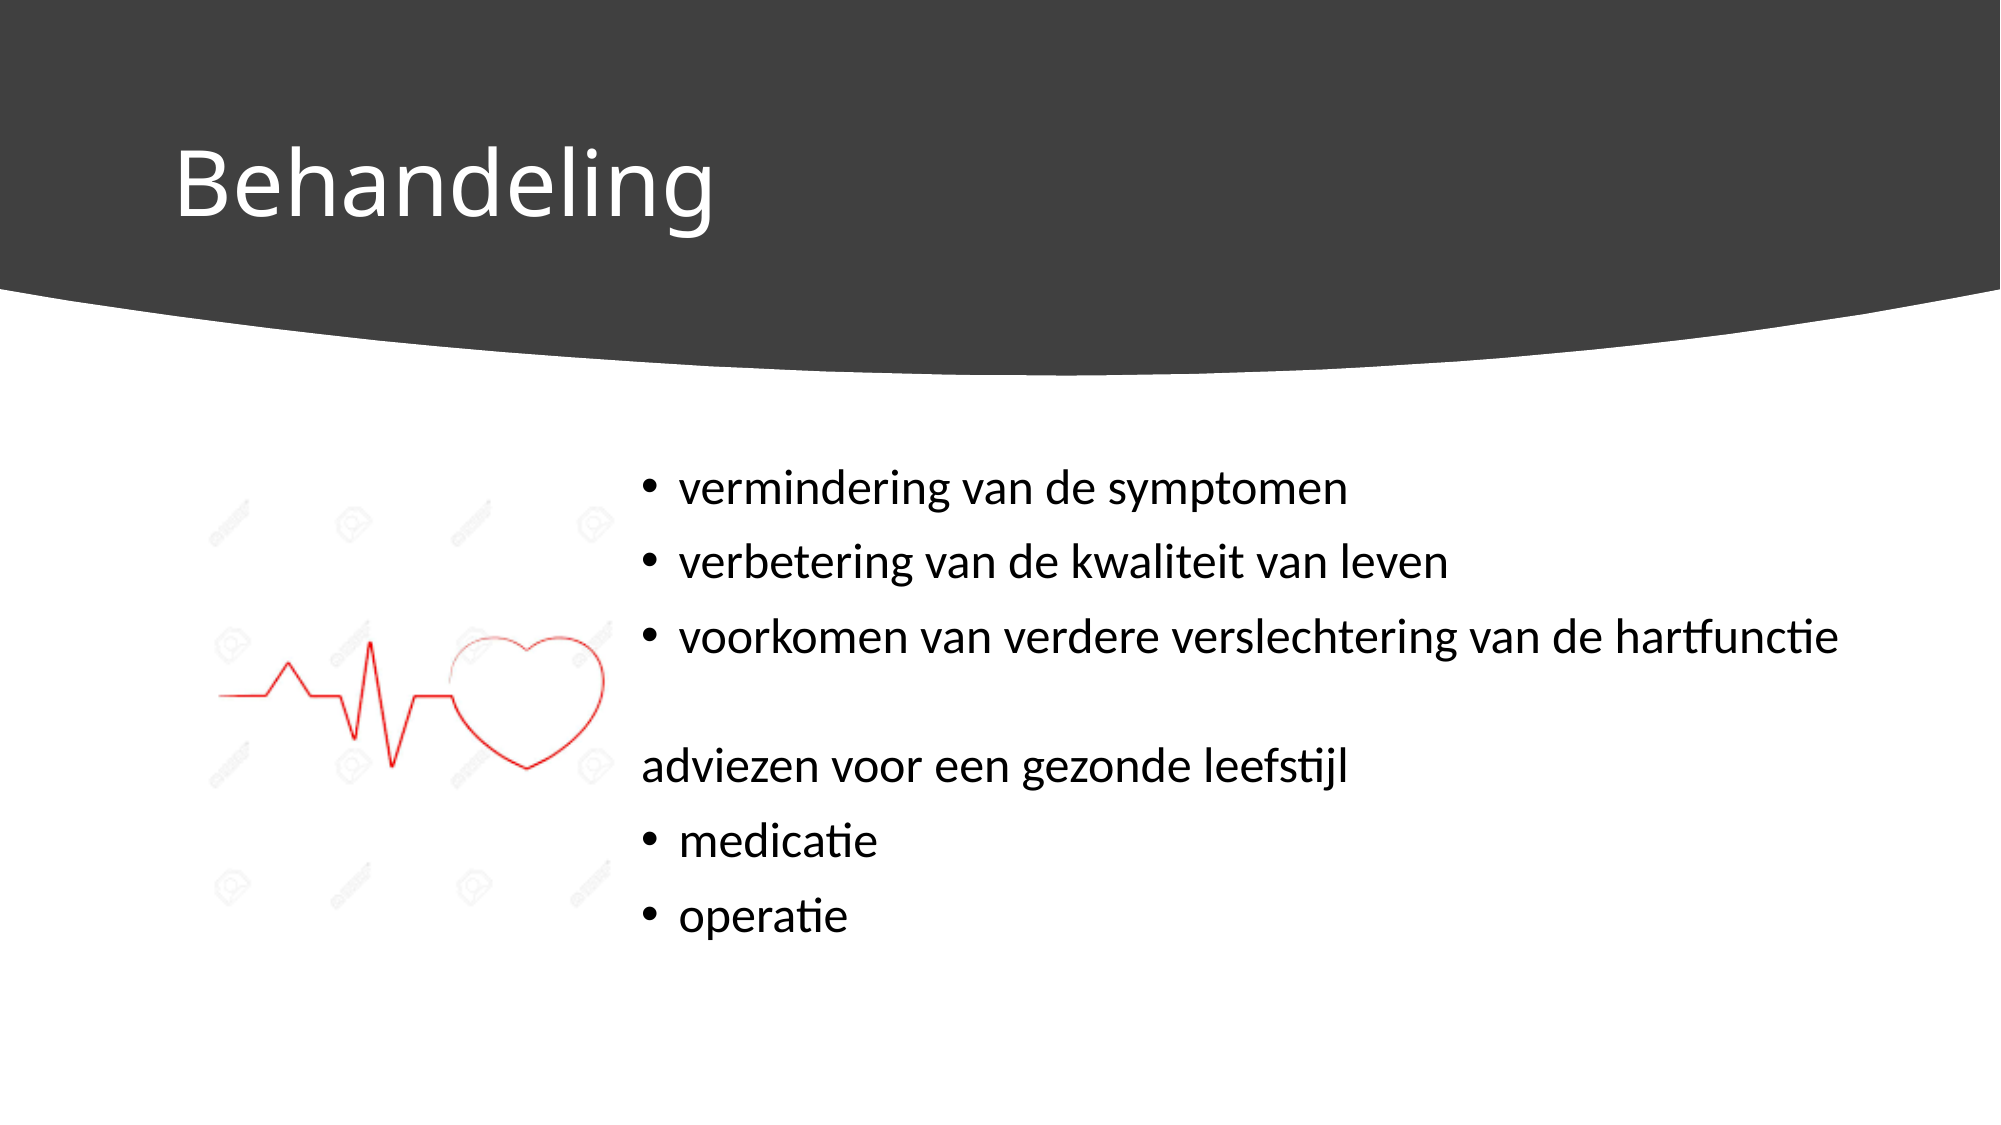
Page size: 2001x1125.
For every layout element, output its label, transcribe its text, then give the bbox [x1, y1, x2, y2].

title Behandeling [157, 81, 1843, 292]
list vermindering van de symptomen verbetering van de kwaliteit van leven voorkomen van verdere verslechtering van de hartfunctie adviezen voor een gezonde leefstijl medicatie operatie [625, 389, 2000, 1125]
picture [198, 490, 626, 918]
text_box [0, 0, 2000, 375]
text_box [0, 289, 2000, 1125]
